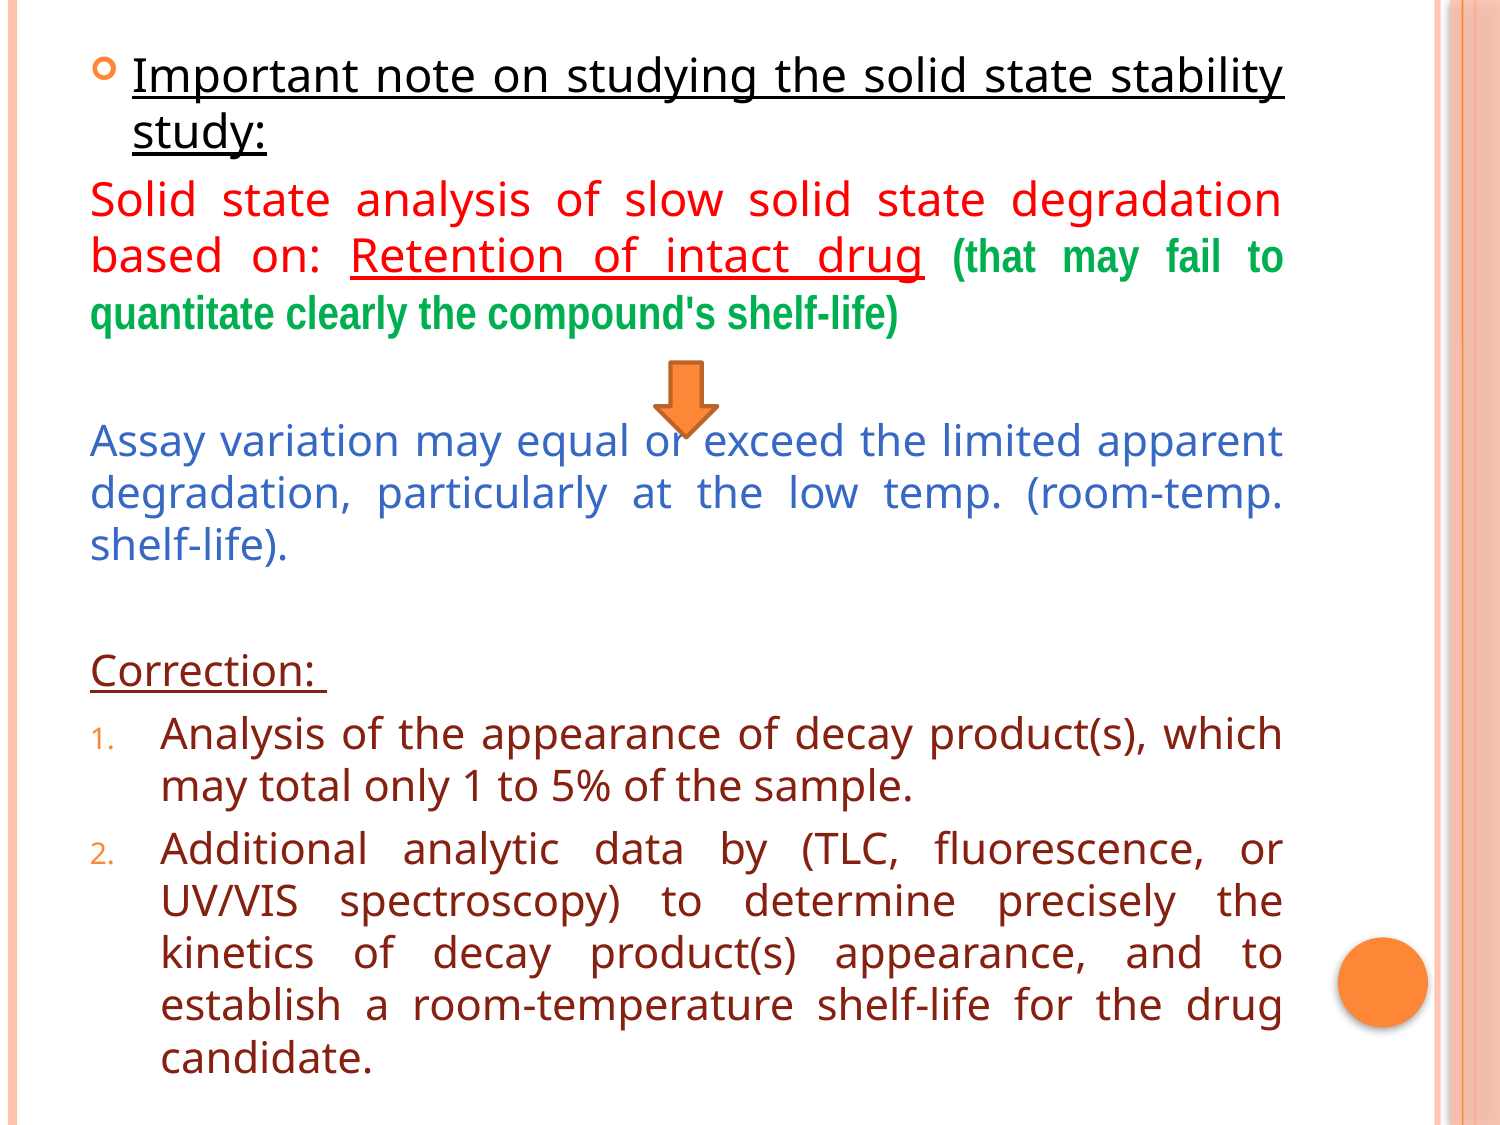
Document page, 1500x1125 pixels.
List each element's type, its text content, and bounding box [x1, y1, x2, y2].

text_box [652, 360, 720, 440]
list Important note on studying the solid state stability study: Solid state analysis of slow solid state degradation based on: Retention of intact drug (that may fail to quantitate clearly the compound's shelf-life) Assay variation may equal or exceed the limited apparent degradation, particularly at the low temp. (room-temp. shelf-life). Correction: Analysis of the appearance of decay product(s), which may total only 1 to 5% of the sample. Additional analytic data by (TLC, fluorescence, or UV/VIS spectroscopy) to determine precisely the kinetics of decay product(s) appearance, and to establish a room-temperature shelf-life for the drug candidate. [75, 37, 1300, 1100]
